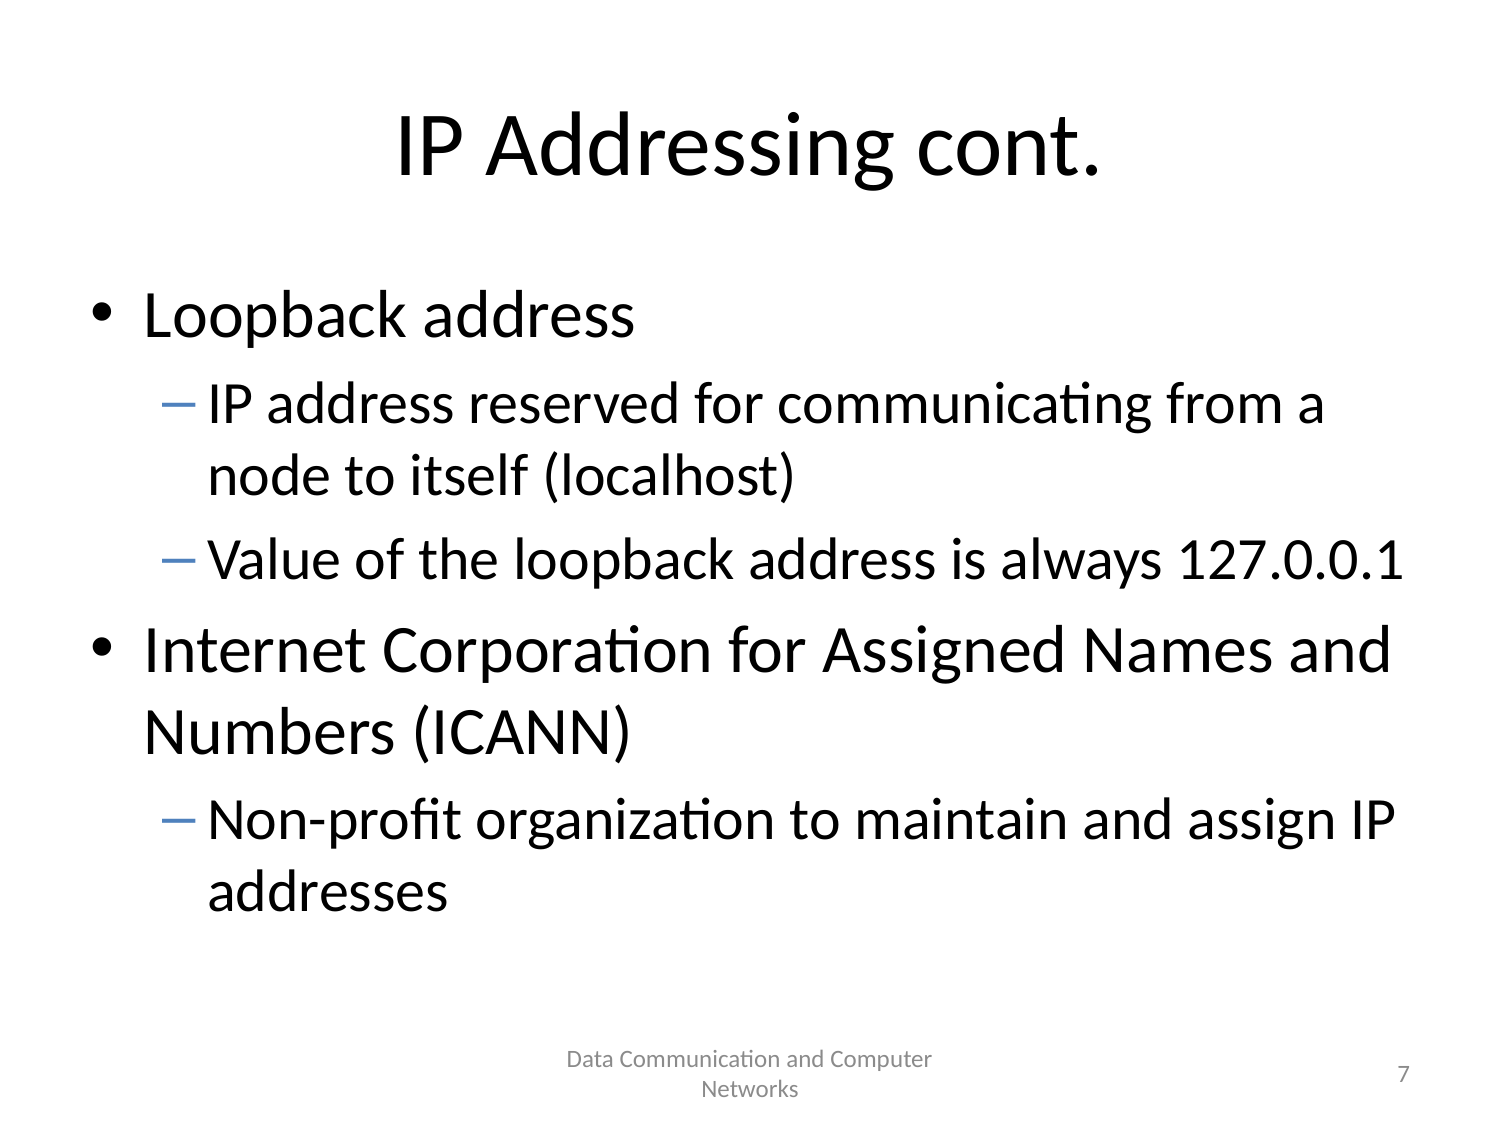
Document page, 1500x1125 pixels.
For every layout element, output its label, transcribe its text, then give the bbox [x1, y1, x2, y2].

slide_number 7 [1074, 1042, 1425, 1103]
list Loopback address IP address reserved for communicating from a node to itself (localhost) Value of the loopback address is always 127.0.0.1 Internet Corporation for Assigned Names and Numbers (ICANN) Non-profit organization to maintain and assign IP addresses [75, 262, 1425, 1005]
title IP Addressing cont. [75, 45, 1425, 233]
footer Data Communication and Computer Networks [512, 1042, 988, 1103]
